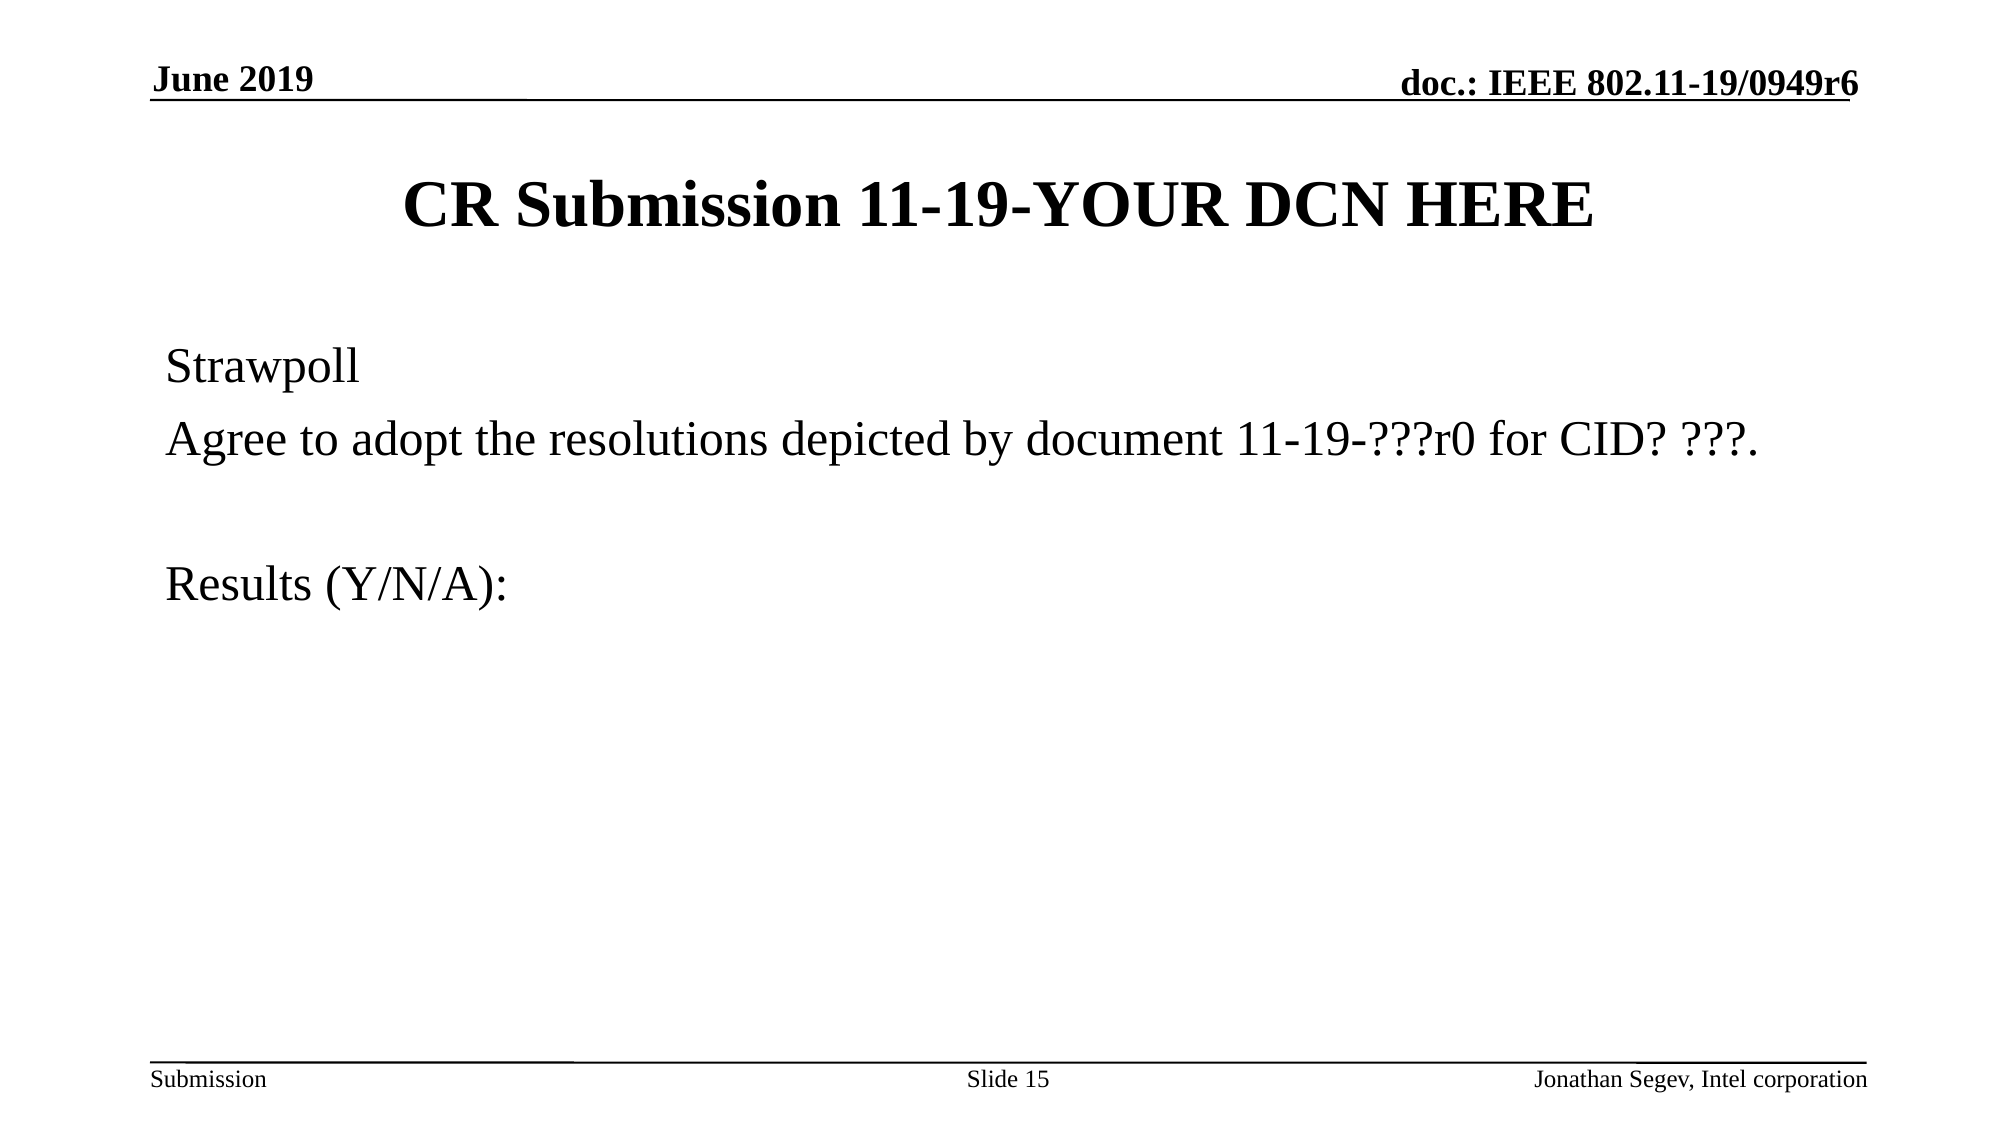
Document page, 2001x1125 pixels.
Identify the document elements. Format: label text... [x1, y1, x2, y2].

slide_number Slide 15 [950, 1061, 1067, 1123]
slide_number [152, 54, 563, 100]
footer Jonathan Segev, Intel corporation [1171, 1061, 1869, 1093]
list Strawpoll Agree to adopt the resolutions depicted by document 11-19-???r0 for CID? ???. Results (Y/N/A): [149, 324, 1850, 1000]
title CR Submission 11-19-YOUR DCN HERE [149, 112, 1850, 288]
